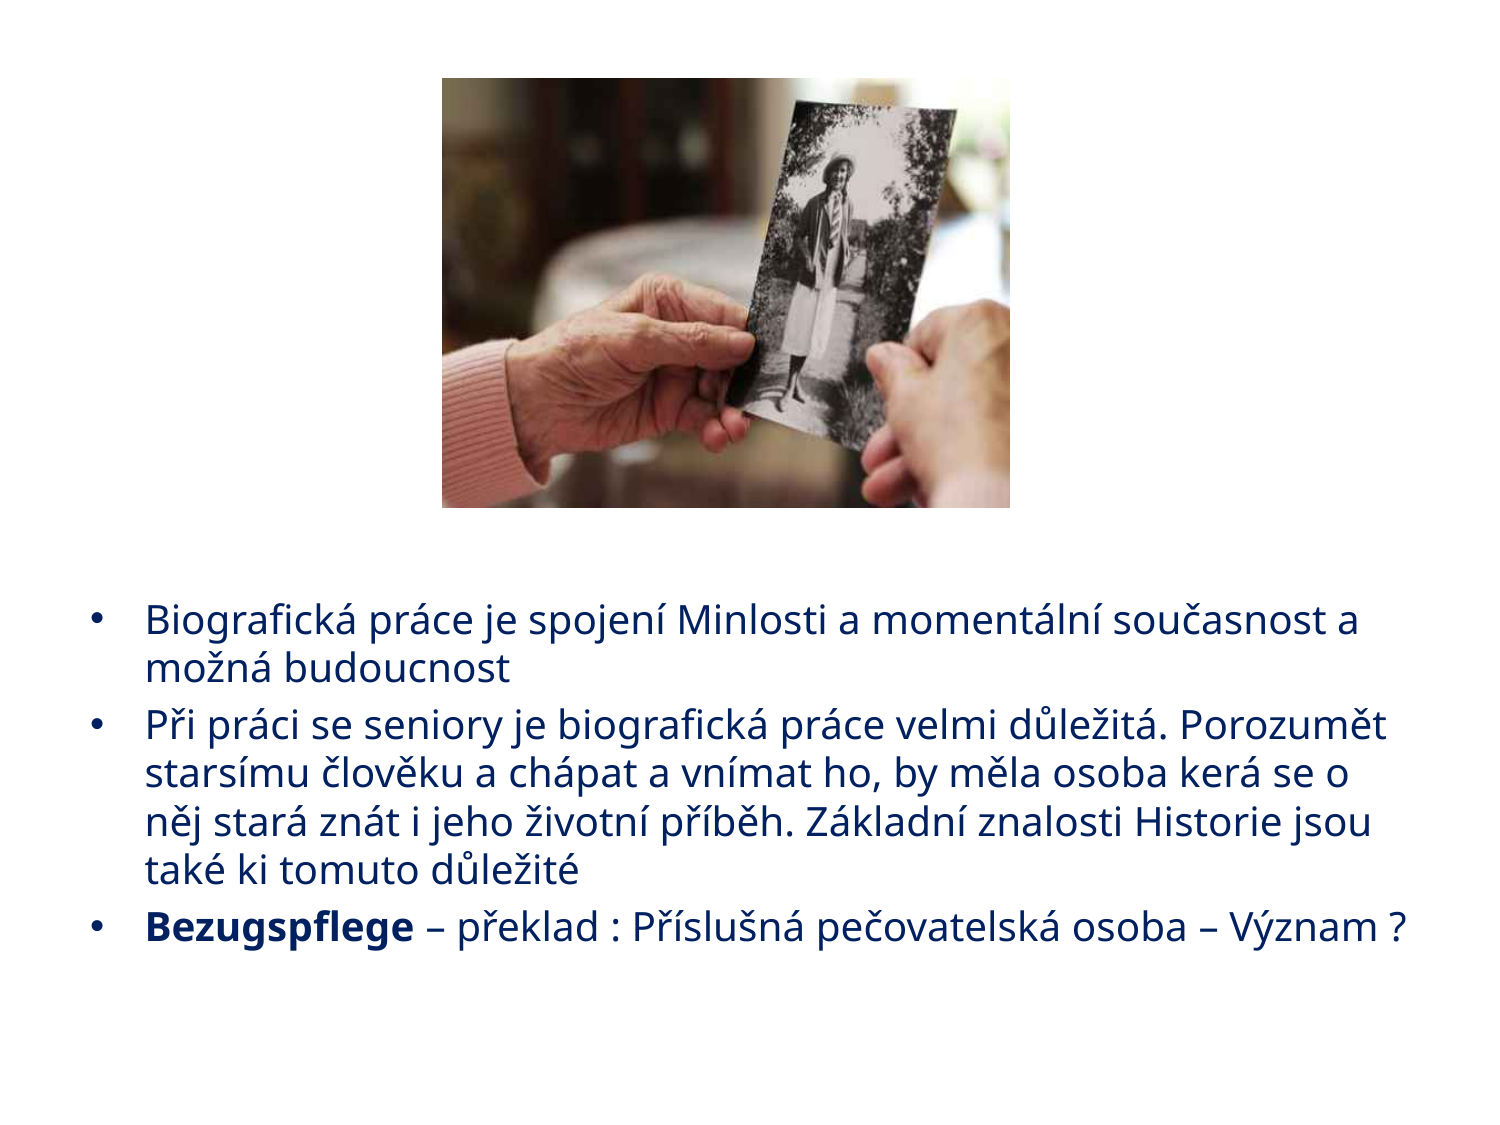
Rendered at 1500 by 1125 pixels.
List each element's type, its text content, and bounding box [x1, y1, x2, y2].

list Biografická práce je spojení Minlosti a momentální současnost a možná budoucnost Při práci se seniory je biografická práce velmi důležitá. Porozumět starsímu člověku a chápat a vnímat ho, by měla osoba kerá se o něj stará znát i jeho životní příběh. Základní znalosti Historie jsou také ki tomuto důležité Bezugspflege – překlad : Příslušná pečovatelská osoba – Význam ? [75, 586, 1425, 1005]
picture [442, 77, 1011, 508]
